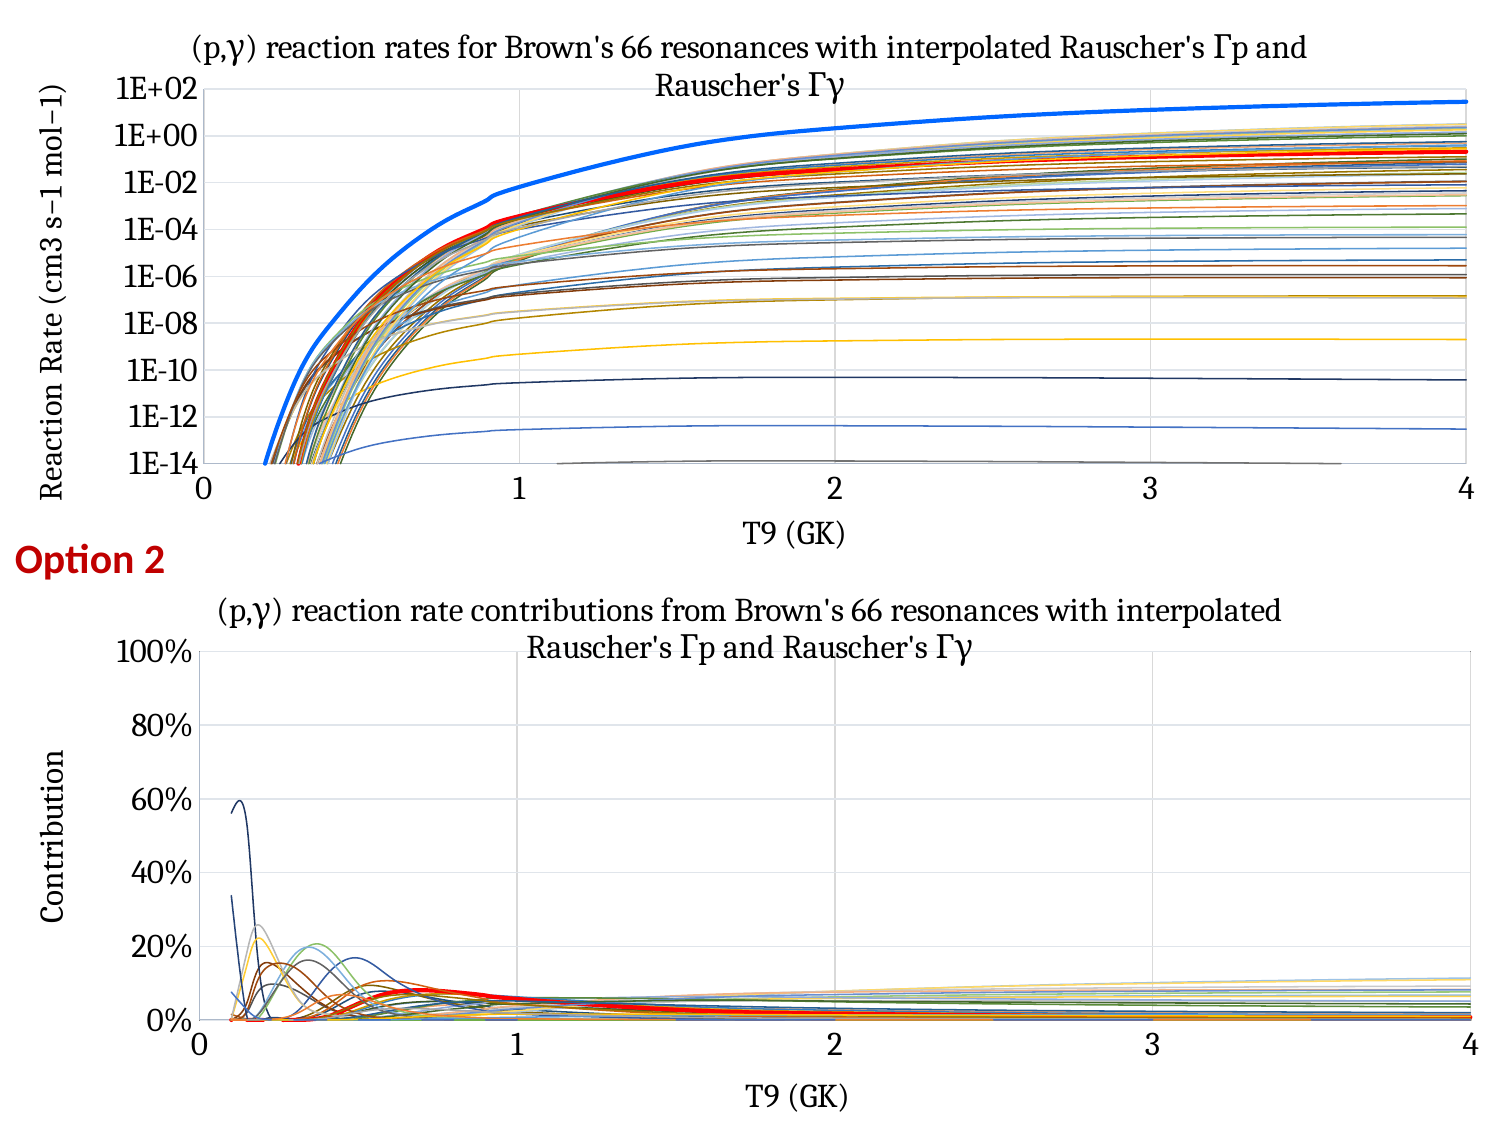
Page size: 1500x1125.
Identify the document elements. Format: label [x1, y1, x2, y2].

chart [0, 0, 1500, 1125]
